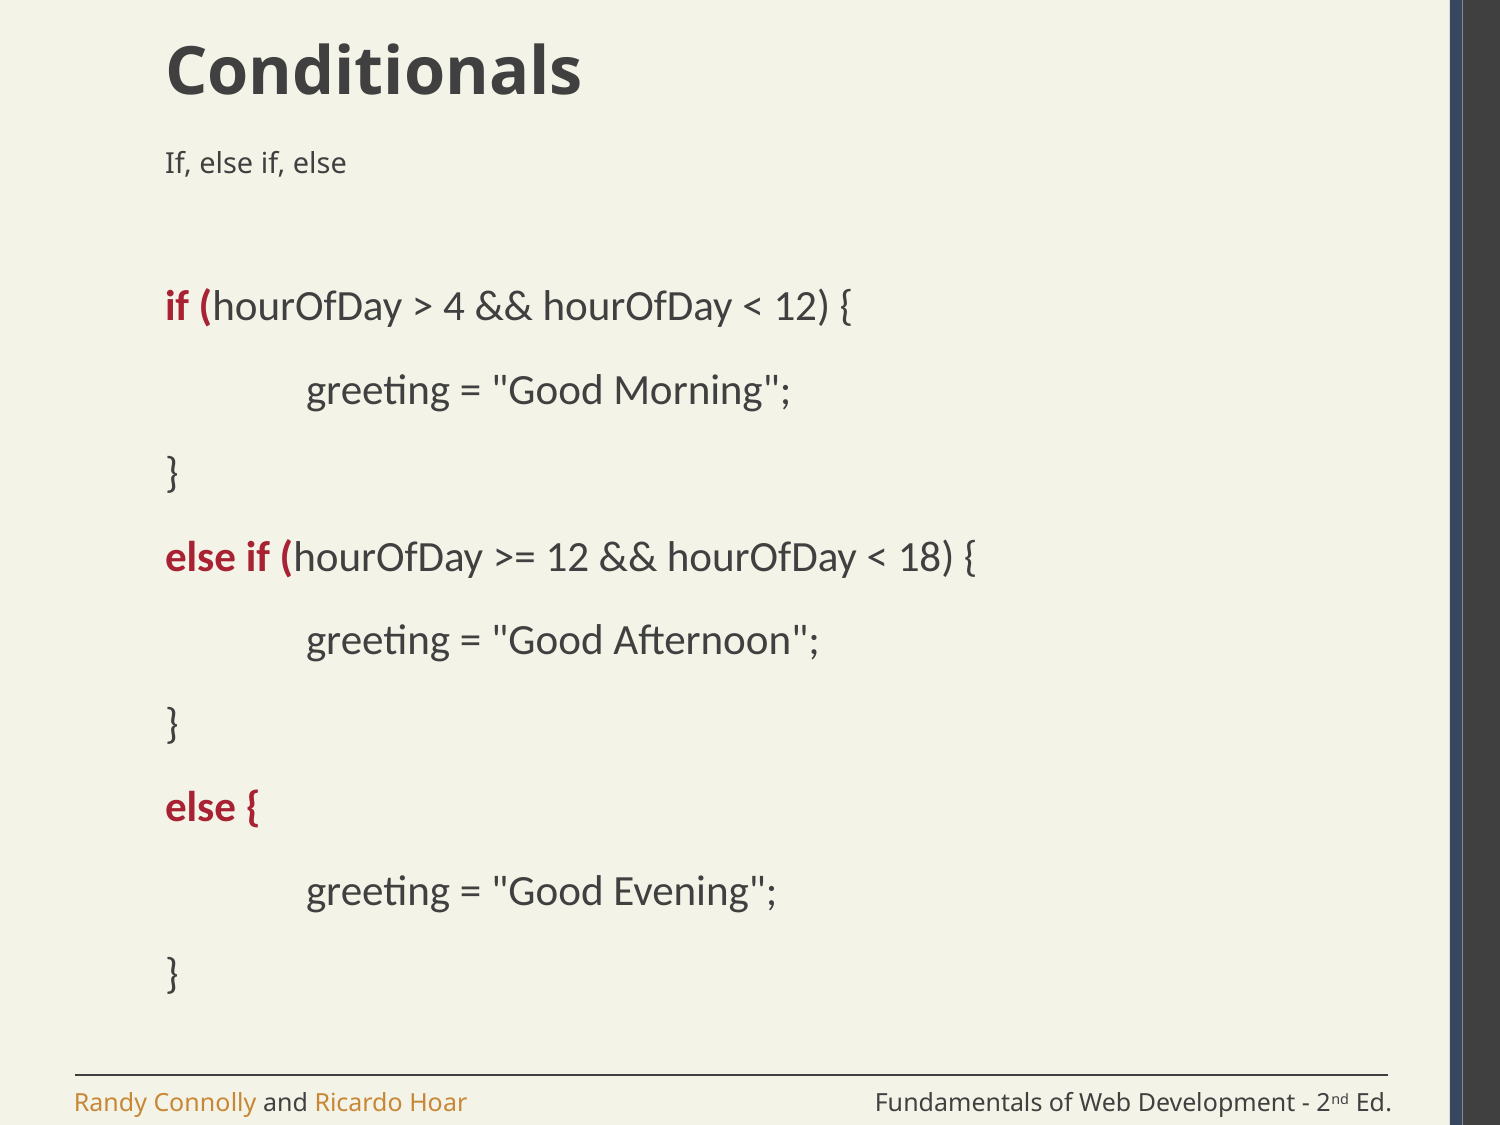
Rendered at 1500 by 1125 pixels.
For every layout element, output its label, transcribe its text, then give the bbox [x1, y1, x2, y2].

list If, else if, else [150, 137, 1200, 188]
title Conditionals [150, 20, 1425, 188]
list if (hourOfDay > 4 && hourOfDay < 12) { greeting = "Good Morning"; } else if (hourOfDay >= 12 && hourOfDay < 18) { greeting = "Good Afternoon"; } else { greeting = "Good Evening"; } [150, 270, 1388, 1013]
